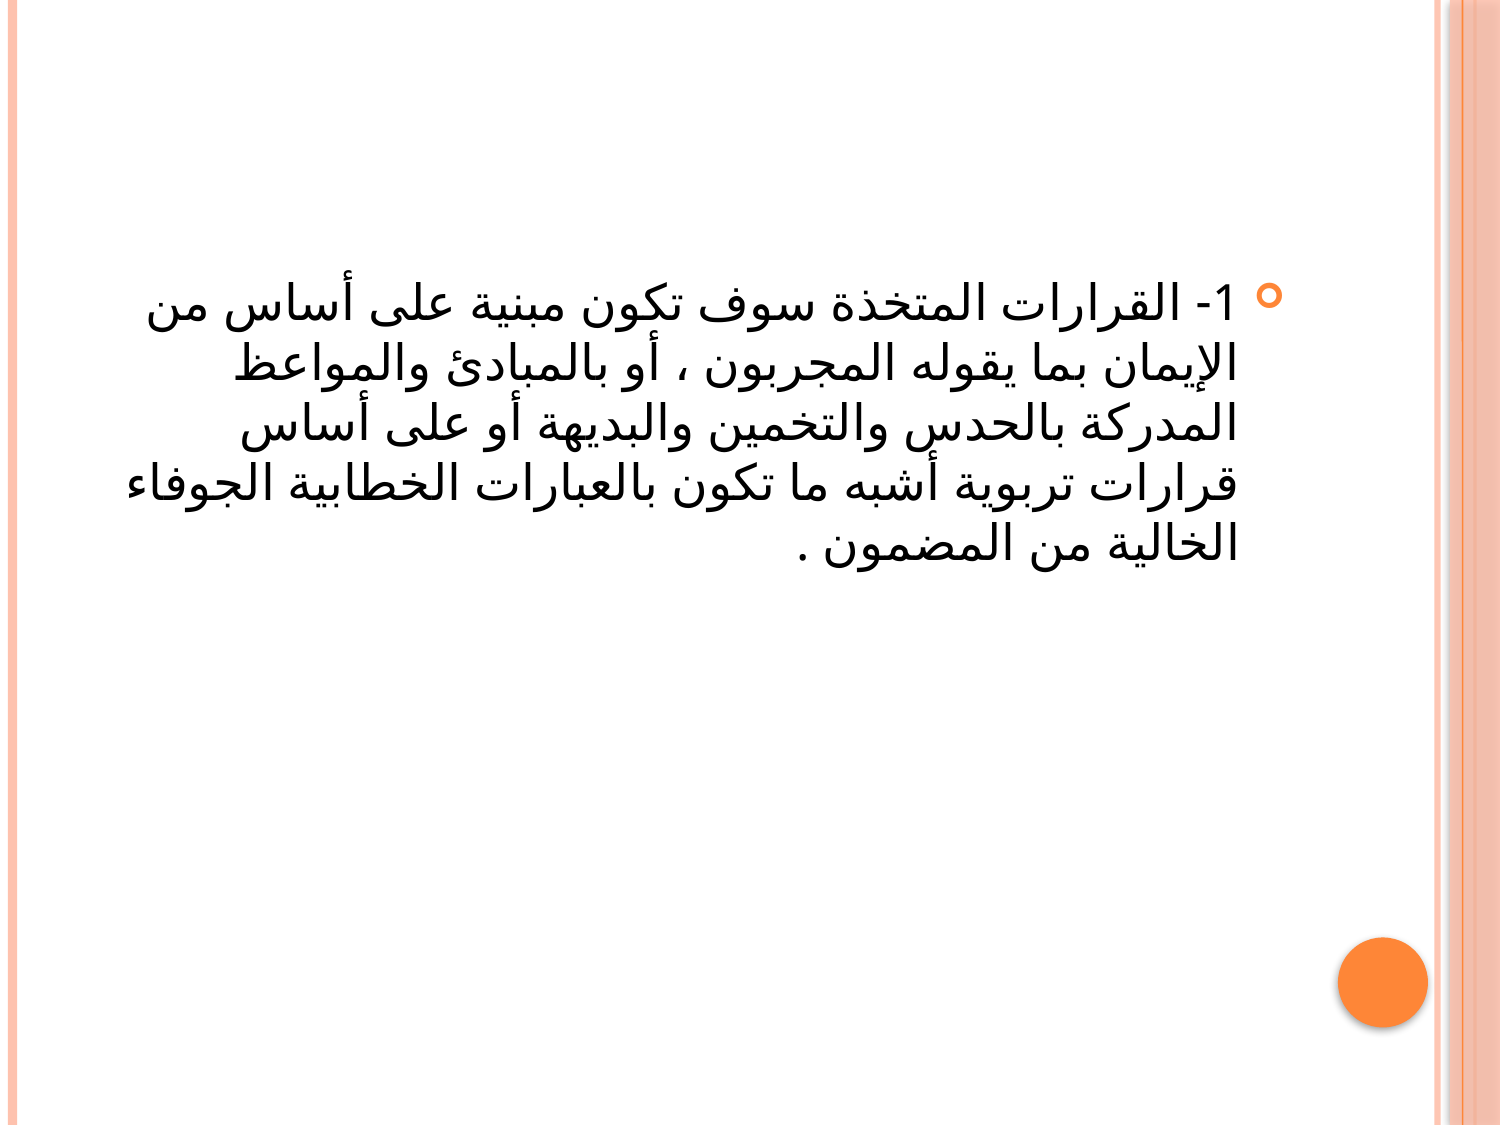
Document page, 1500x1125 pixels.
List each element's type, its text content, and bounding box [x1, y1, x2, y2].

list 1- القرارات المتخذة سوف تكون مبنية على أساس من الإيمان بما يقوله المجربون ، أو بالمبادئ والمواعظ المدركة بالحدس والتخمين والبديهة أو على أساس قرارات تربوية أشبه ما تكون بالعبارات الخطابية الجوفاء الخالية من المضمون . [75, 262, 1300, 1062]
